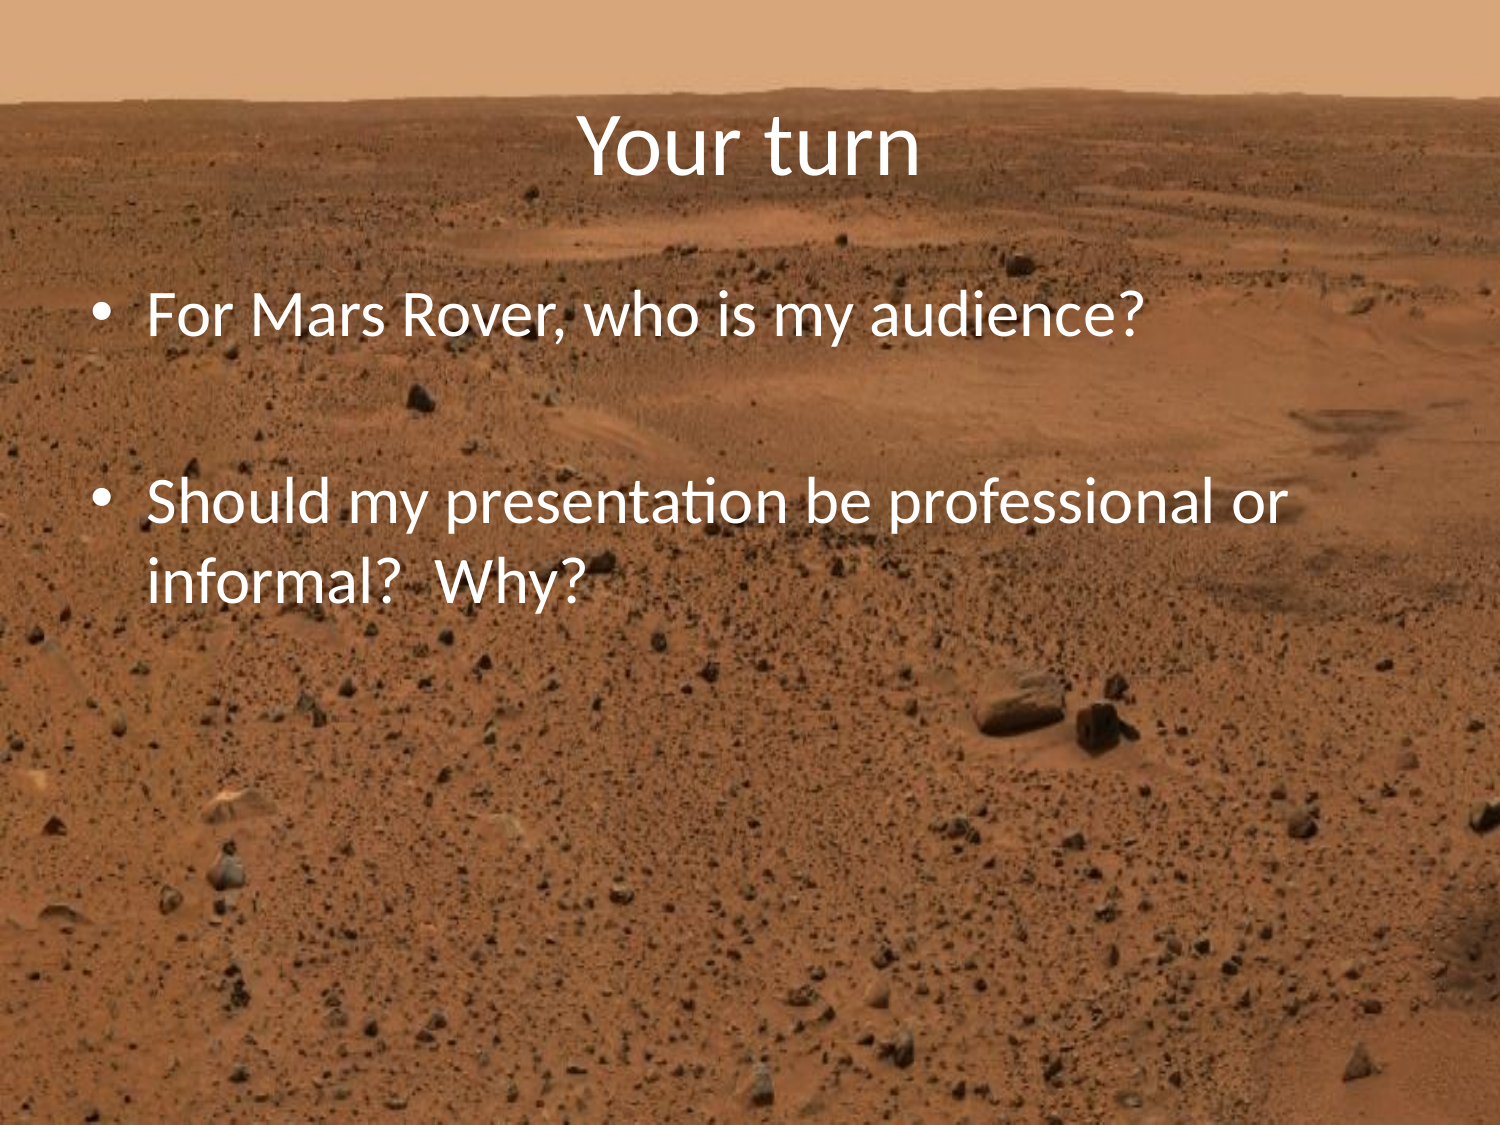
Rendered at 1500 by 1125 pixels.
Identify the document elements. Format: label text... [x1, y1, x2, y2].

title Your turn [75, 45, 1425, 233]
list For Mars Rover, who is my audience? Should my presentation be professional or informal? Why? [75, 262, 1425, 1005]
picture [0, 0, 1500, 1125]
